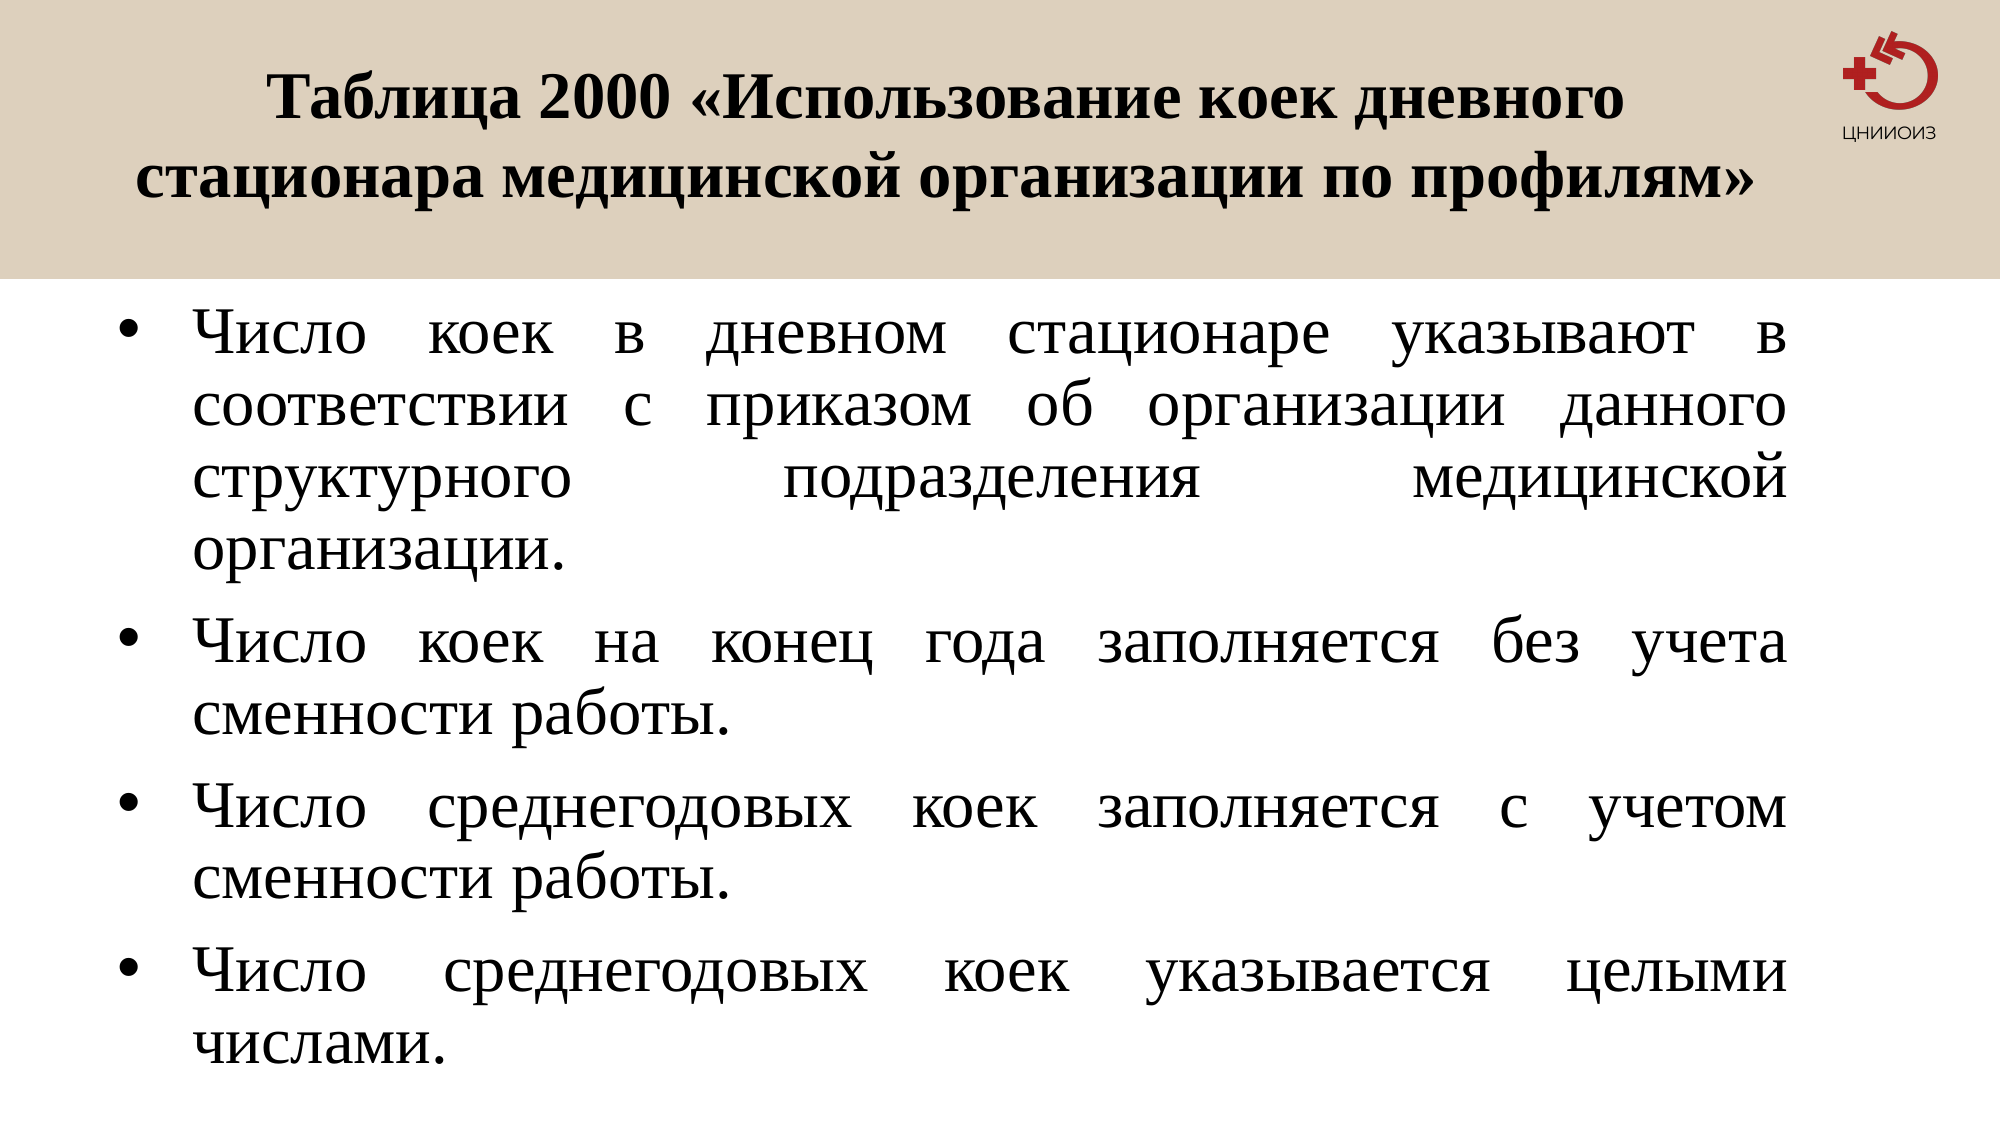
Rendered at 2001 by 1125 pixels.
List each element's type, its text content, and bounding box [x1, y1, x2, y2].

text_box Число коек в дневном стационаре указывают в соответствии с приказом об организации данного структурного подразделения медицинской организации. Число коек на конец года заполняется без учета сменности работы. Число среднегодовых коек заполняется с учетом сменности работы. Число среднегодовых коек указывается целыми числами. [101, 287, 1805, 1088]
picture [1843, 31, 1938, 142]
text_box Таблица 2000 «Использование коек дневного стационара медицинской организации по профилям» [113, 37, 1781, 225]
text_box [0, 0, 2000, 280]
